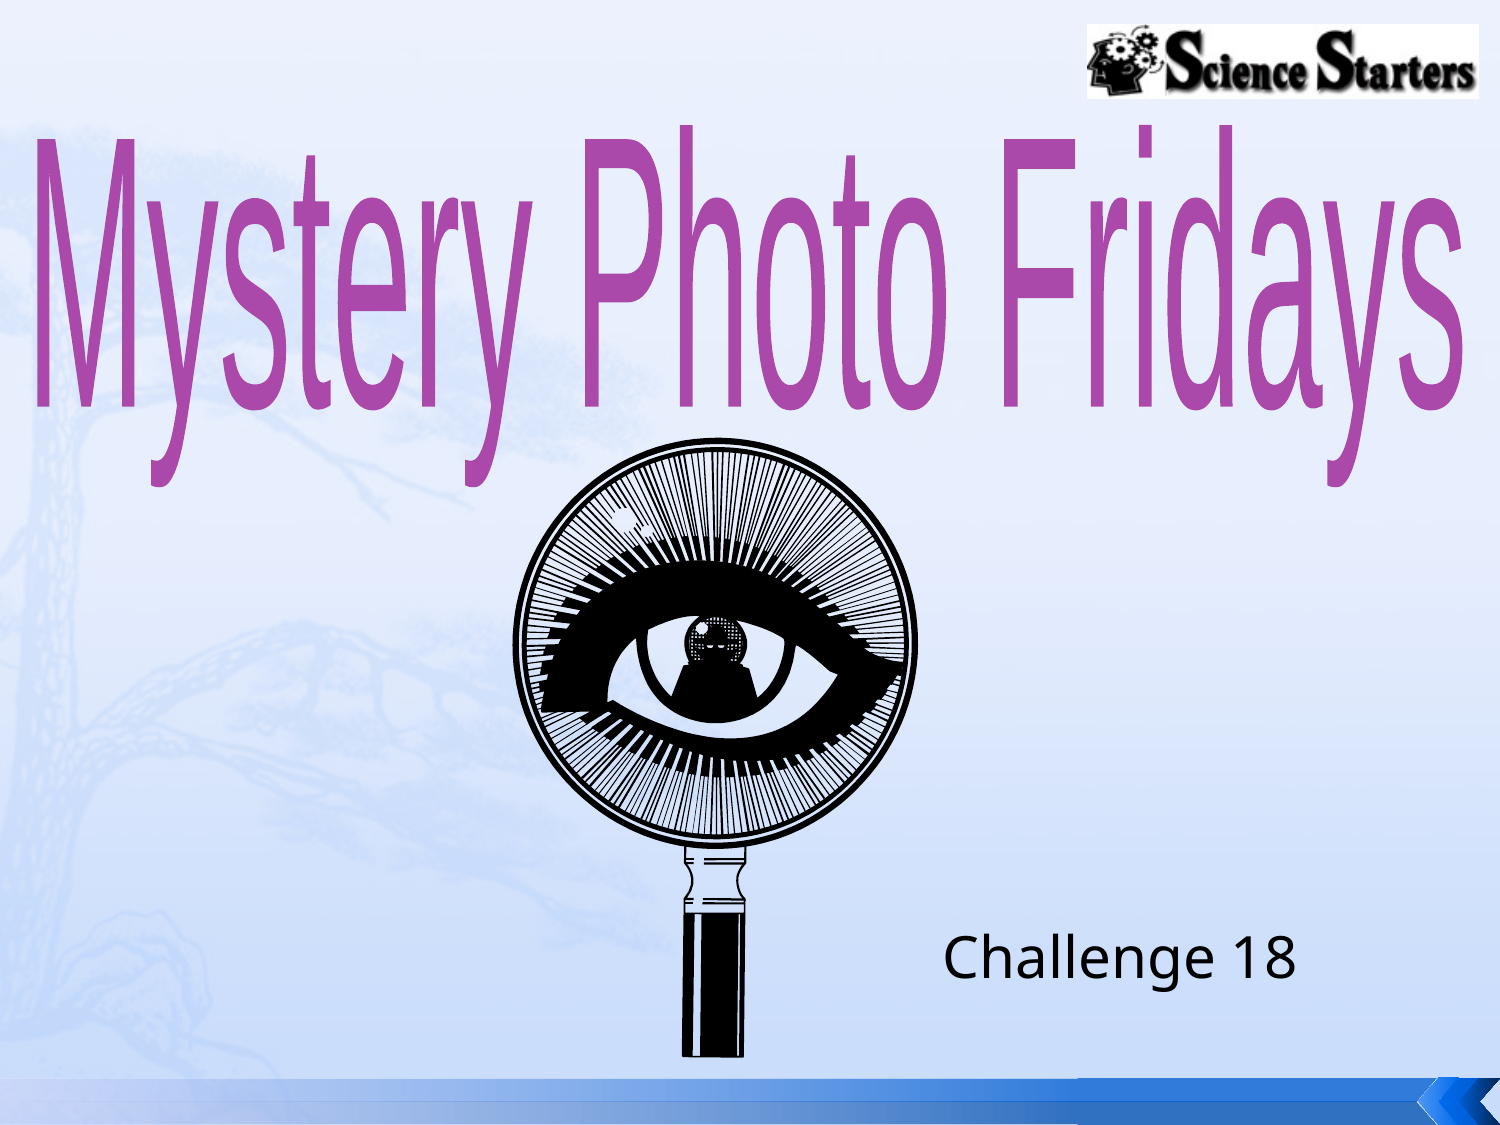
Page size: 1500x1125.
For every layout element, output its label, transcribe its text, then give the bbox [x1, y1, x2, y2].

picture [511, 436, 920, 1059]
picture [1086, 24, 1479, 99]
subtitle Challenge 18 [924, 912, 1313, 1026]
